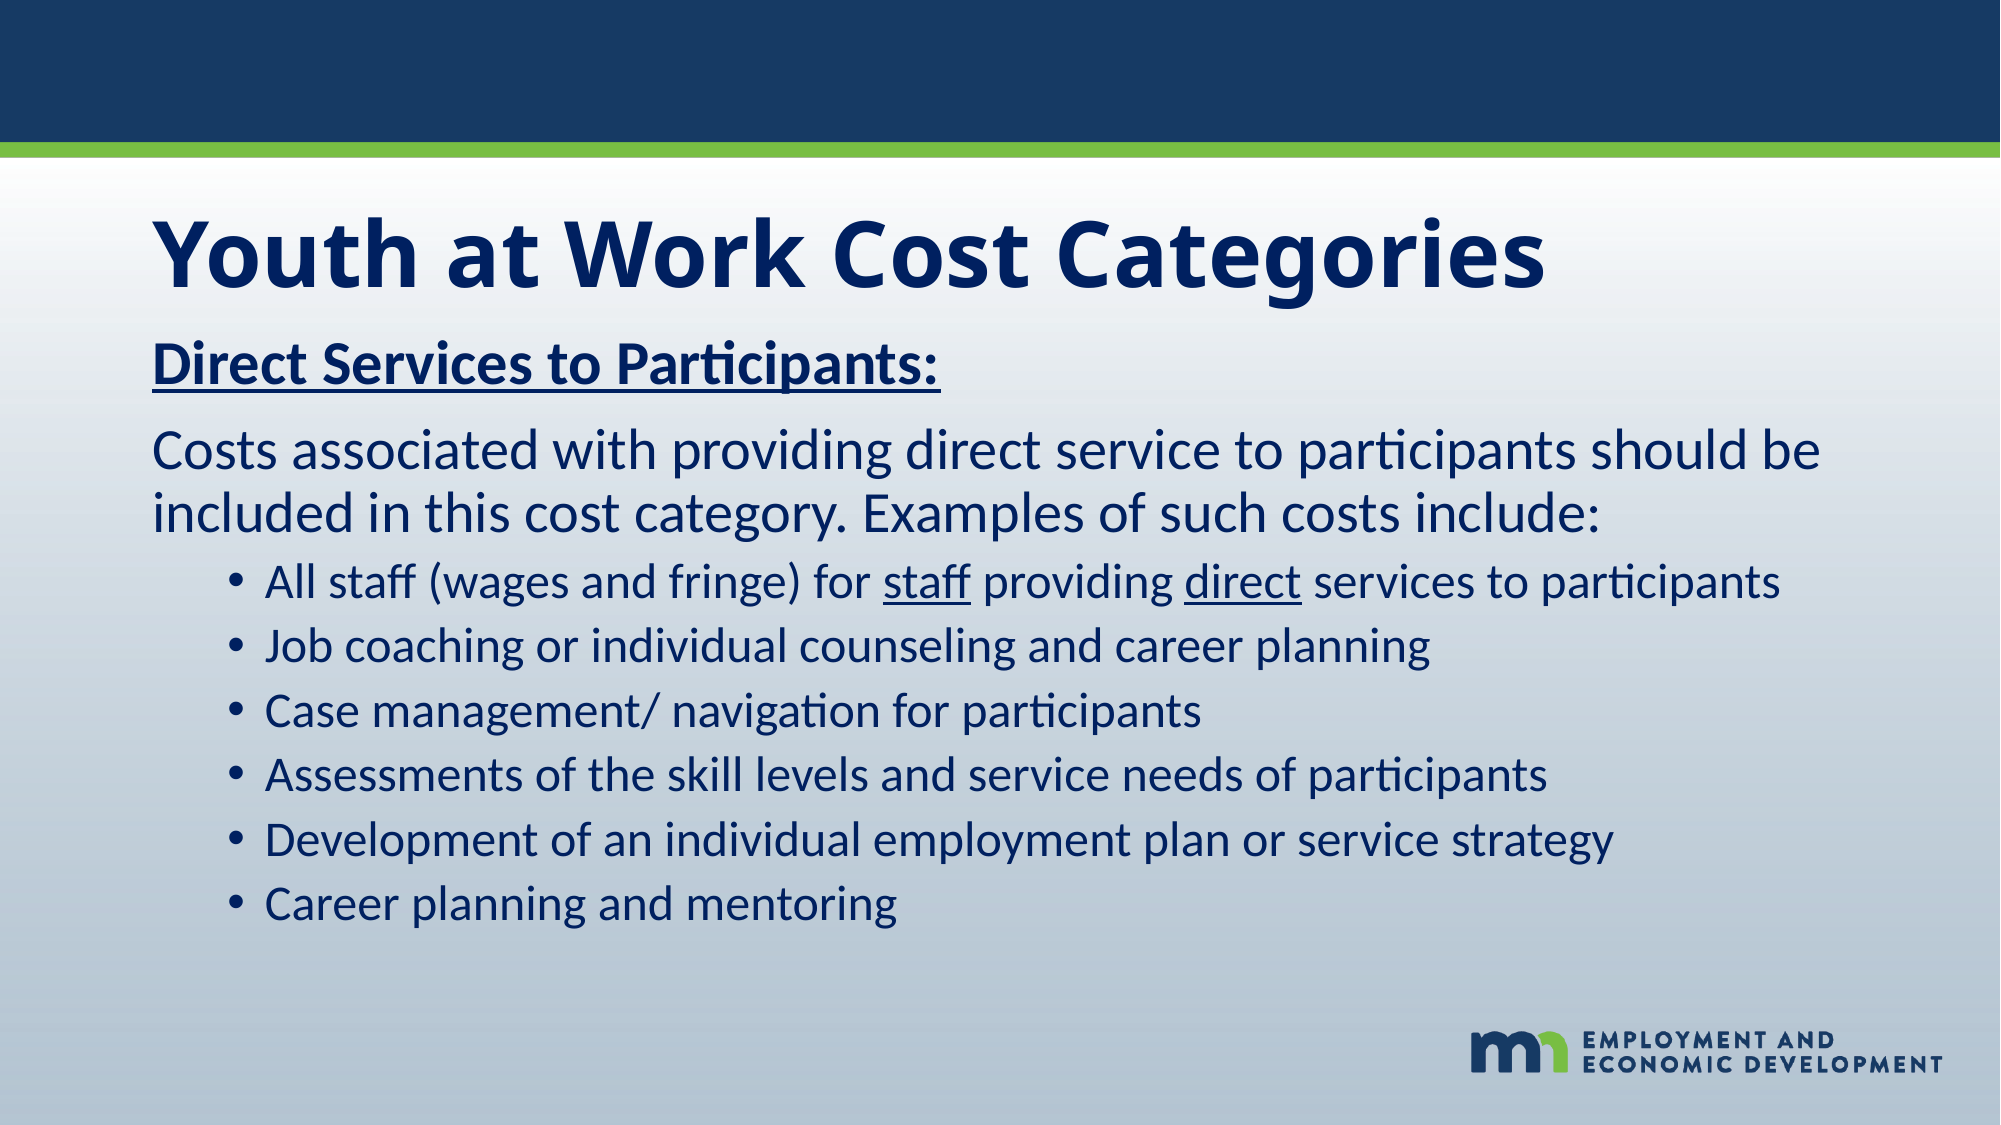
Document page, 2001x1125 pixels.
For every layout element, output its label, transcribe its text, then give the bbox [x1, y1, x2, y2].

picture [0, 0, 2000, 1125]
list Direct Services to Participants: Costs associated with providing direct service to participants should be included in this cost category. Examples of such costs include: All staff (wages and fringe) for staff providing direct services to participants Job coaching or individual counseling and career planning Case management/ navigation for participants Assessments of the skill levels and service needs of participants Development of an individual employment plan or service strategy Career planning and mentoring [137, 323, 1863, 1011]
title Youth at Work Cost Categories [137, 149, 1863, 323]
